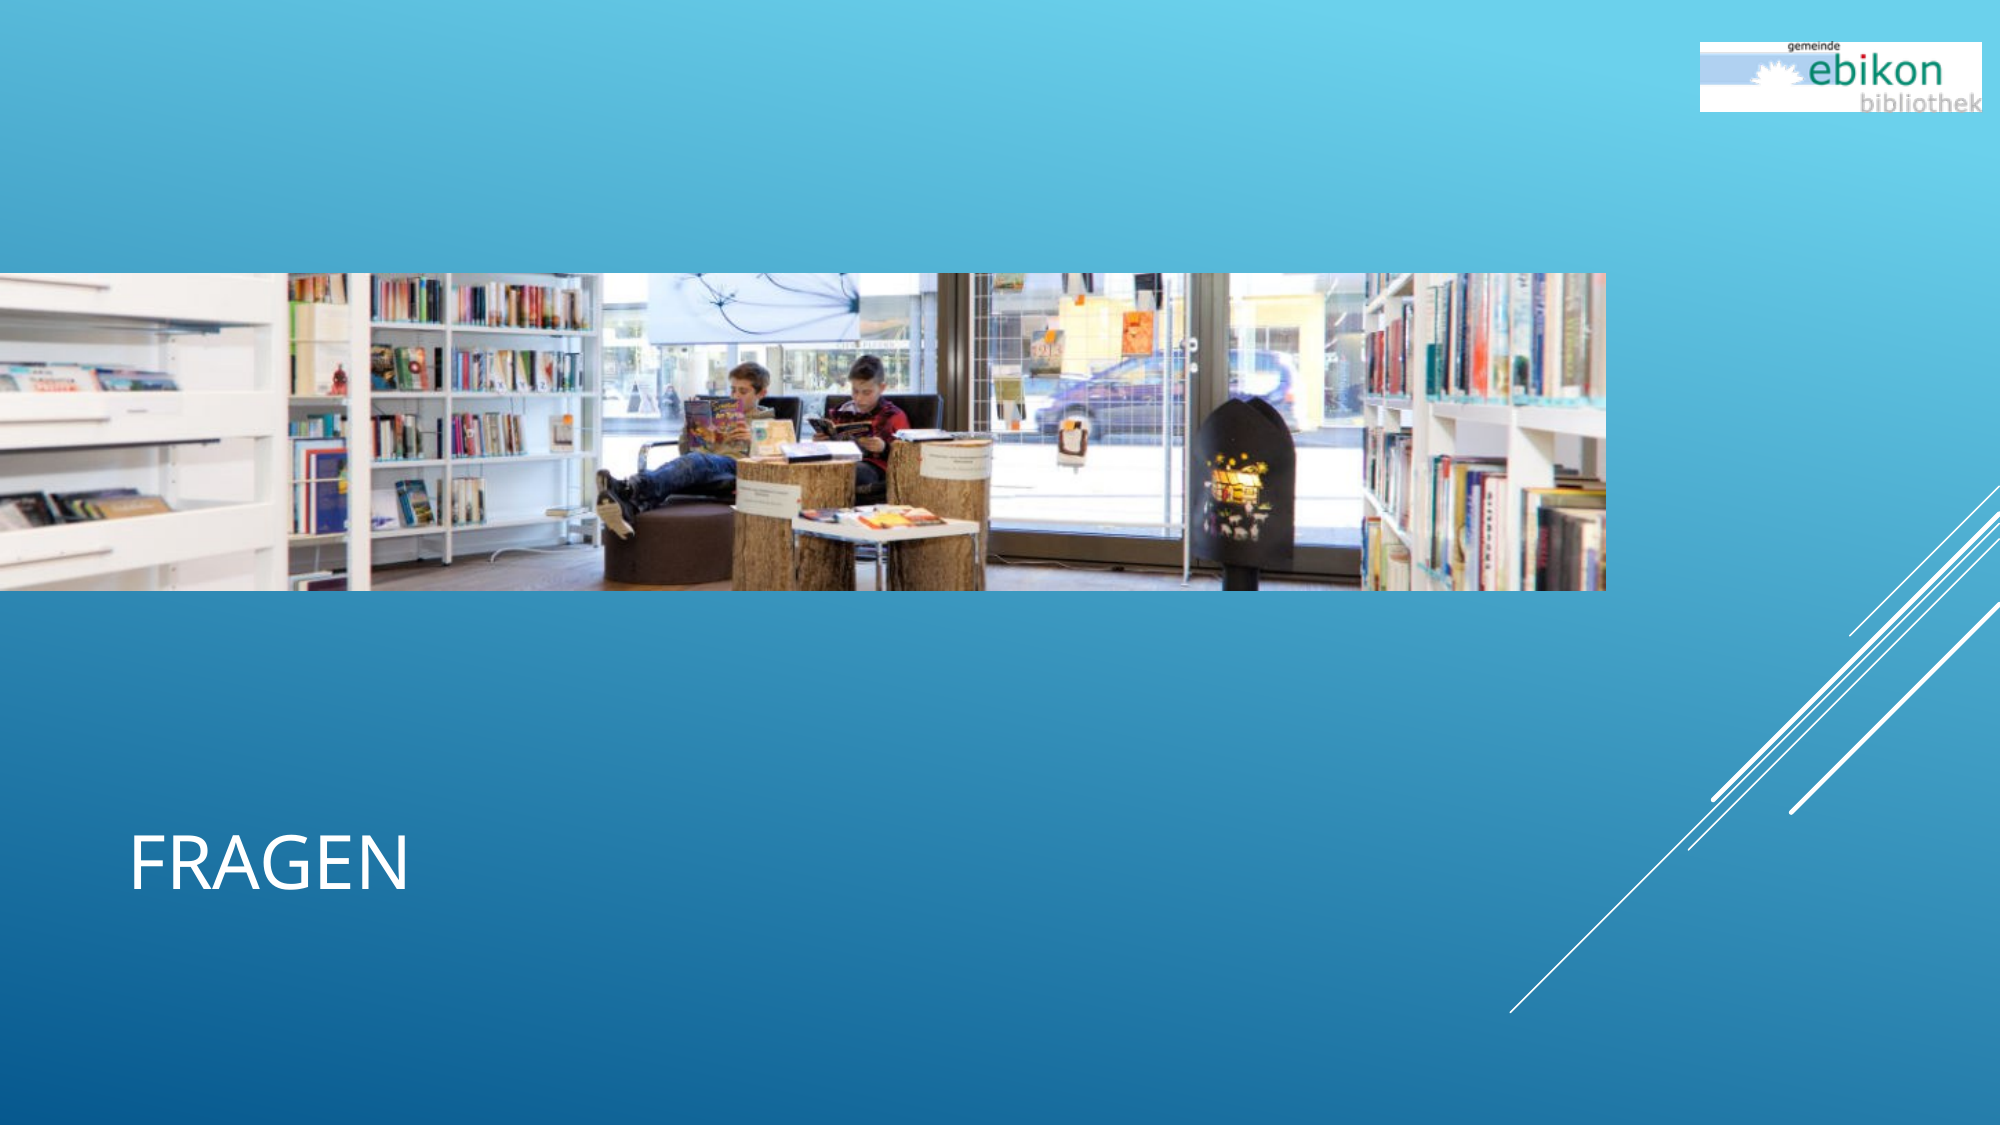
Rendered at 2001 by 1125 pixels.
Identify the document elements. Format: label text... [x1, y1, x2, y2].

title Fragen [112, 736, 1513, 984]
picture [0, 273, 1606, 591]
picture [1700, 41, 1983, 113]
